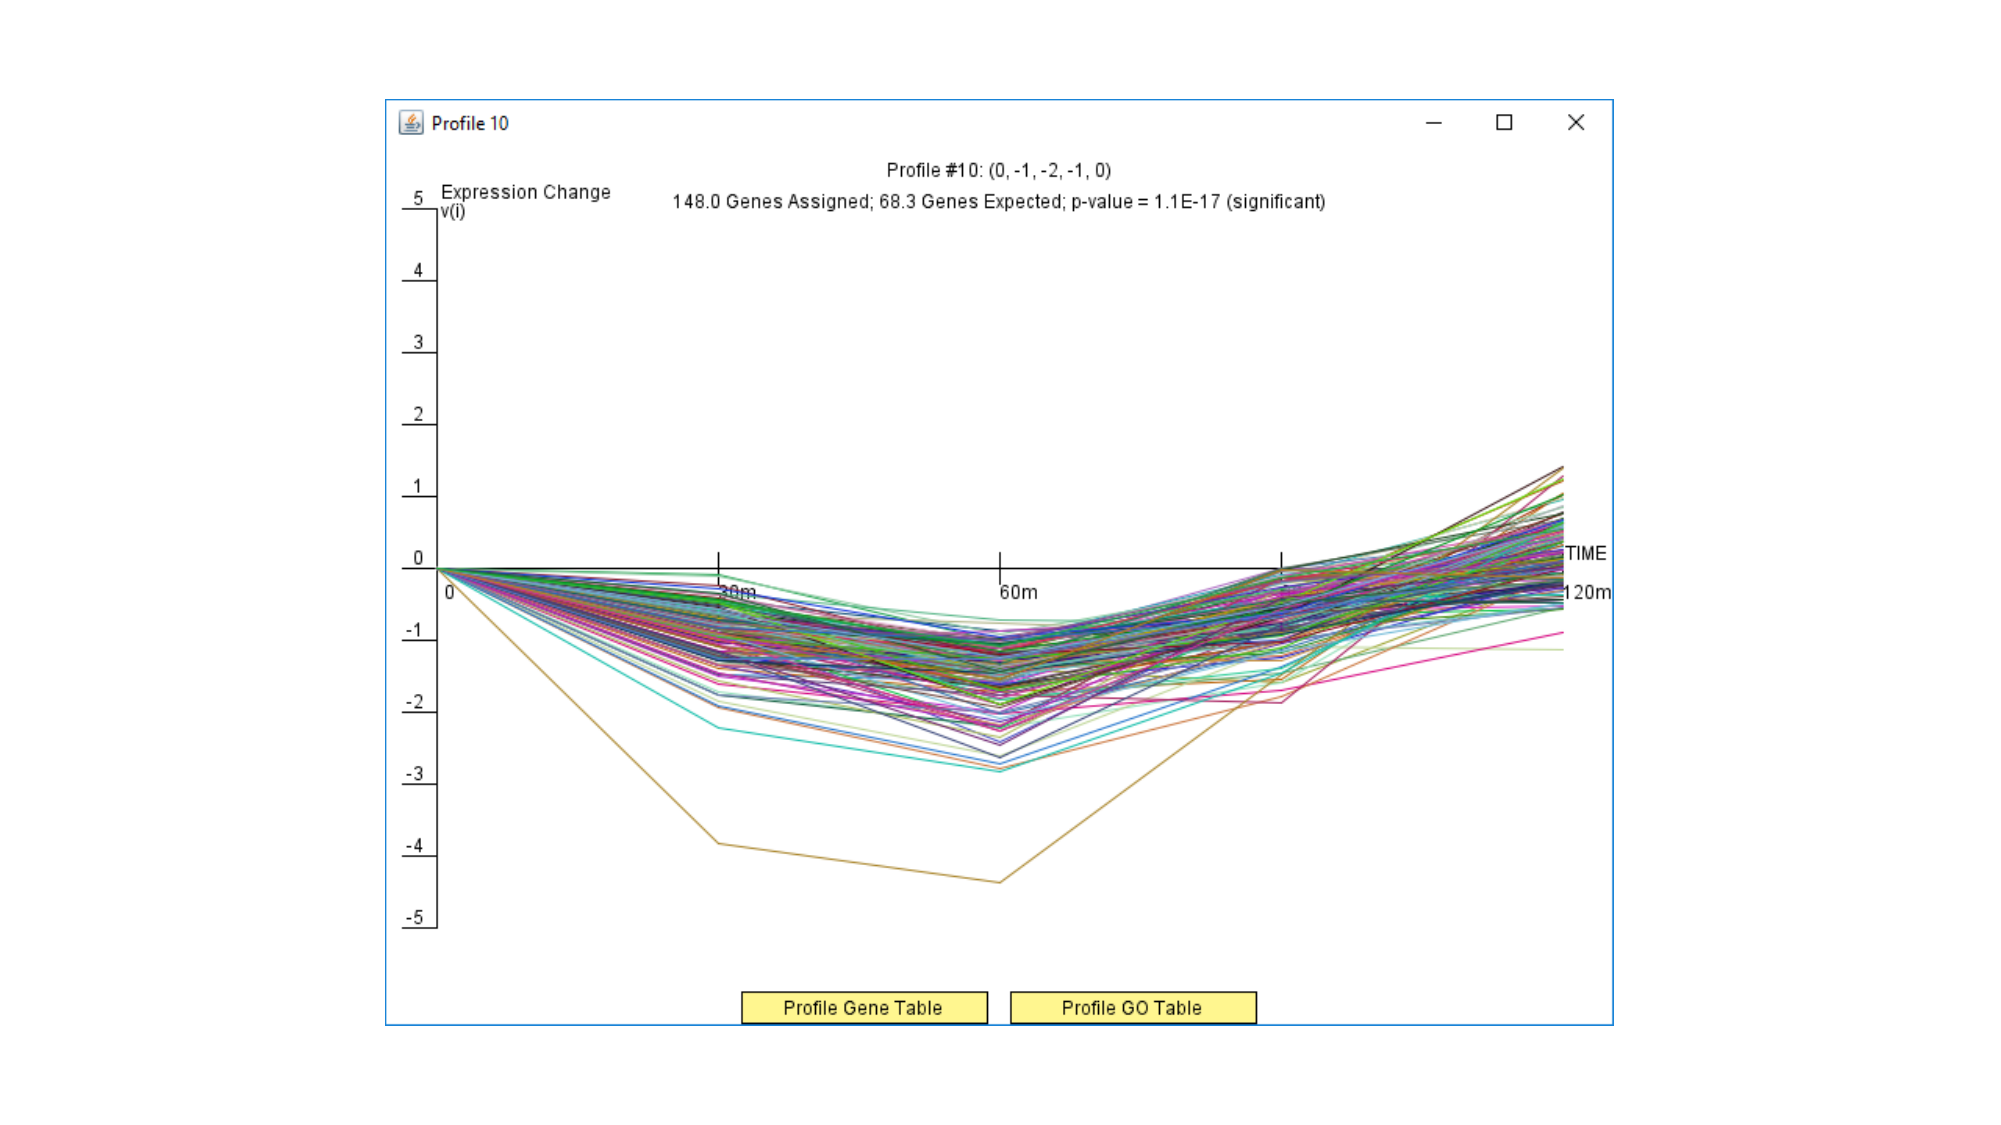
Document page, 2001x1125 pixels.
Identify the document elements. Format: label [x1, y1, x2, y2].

picture [385, 99, 1614, 1026]
